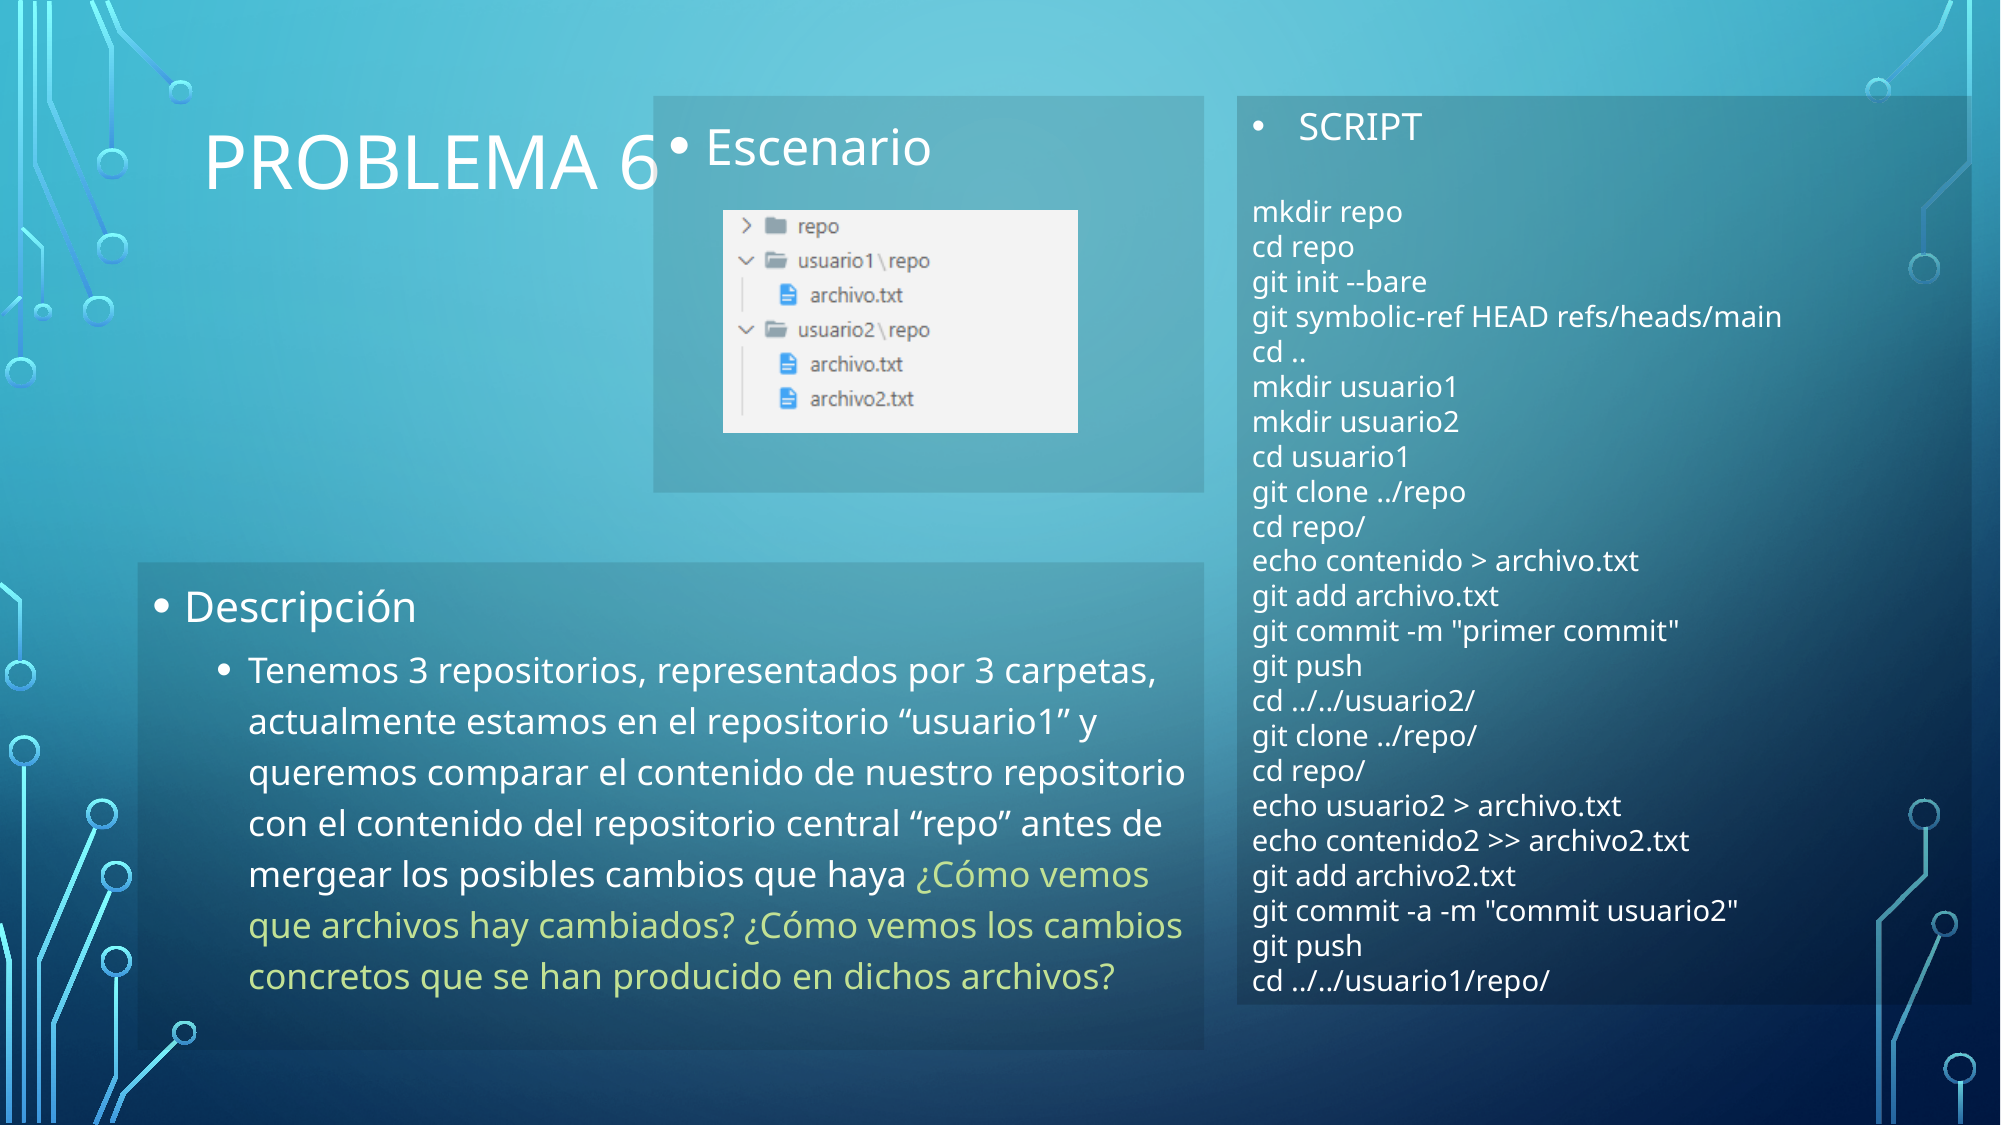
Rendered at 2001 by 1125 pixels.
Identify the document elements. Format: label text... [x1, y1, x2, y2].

text_box SCRIPT mkdir repo cd repo git init --bare git symbolic-ref HEAD refs/heads/main cd .. mkdir usuario1 mkdir usuario2 cd usuario1 git clone ../repo cd repo/ echo contenido > archivo.txt git add archivo.txt git commit -m "primer commit" git push cd ../../usuario2/ git clone ../repo/ cd repo/ echo usuario2 > archivo.txt echo contenido2 >> archivo2.txt git add archivo2.txt git commit -a -m "commit usuario2" git push cd ../../usuario1/repo/ [1237, 95, 1972, 1005]
list Escenario [653, 95, 1205, 493]
text_box Descripción Tenemos 3 repositorios, representados por 3 carpetas, actualmente estamos en el repositorio “usuario1” y queremos comparar el contenido de nuestro repositorio con el contenido del repositorio central “repo” antes de mergear los posibles cambios que haya ¿Cómo vemos que archivos hay cambiados? ¿Cómo vemos los cambios concretos que se han producido en dichos archivos? [137, 562, 1205, 1050]
title Problema 6 [187, 44, 1813, 287]
picture [722, 210, 1079, 434]
